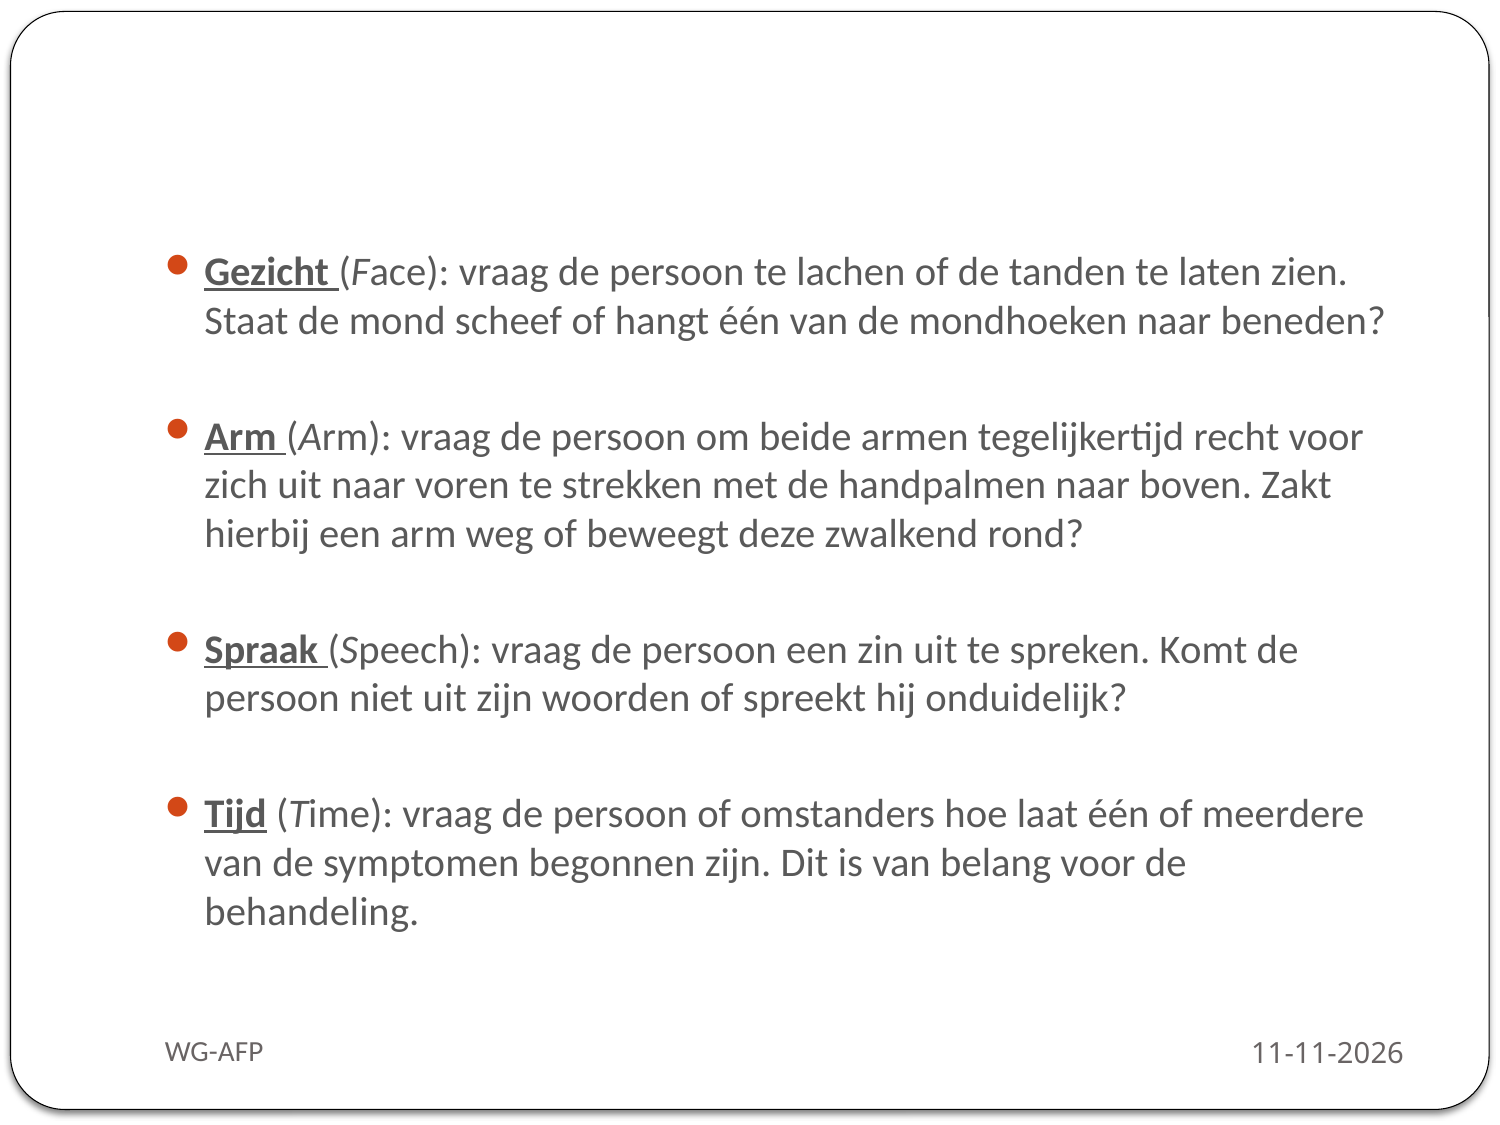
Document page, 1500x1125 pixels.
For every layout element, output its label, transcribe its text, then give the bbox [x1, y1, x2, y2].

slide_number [1012, 1015, 1419, 1094]
footer WG-AFP [150, 1012, 800, 1088]
list Gezicht (Face): vraag de persoon te lachen of de tanden te laten zien. Staat de mond scheef of hangt één van de mondhoeken naar beneden? Arm (Arm): vraag de persoon om beide armen tegelijkertijd recht voor zich uit naar voren te strekken met de handpalmen naar boven. Zakt hierbij een arm weg of beweegt deze zwalkend rond? Spraak (Speech): vraag de persoon een zin uit te spreken. Komt de persoon niet uit zijn woorden of spreekt hij onduidelijk? Tijd (Time): vraag de persoon of omstanders hoe laat één of meerdere van de symptomen begonnen zijn. Dit is van belang voor de behandeling. [150, 237, 1425, 988]
